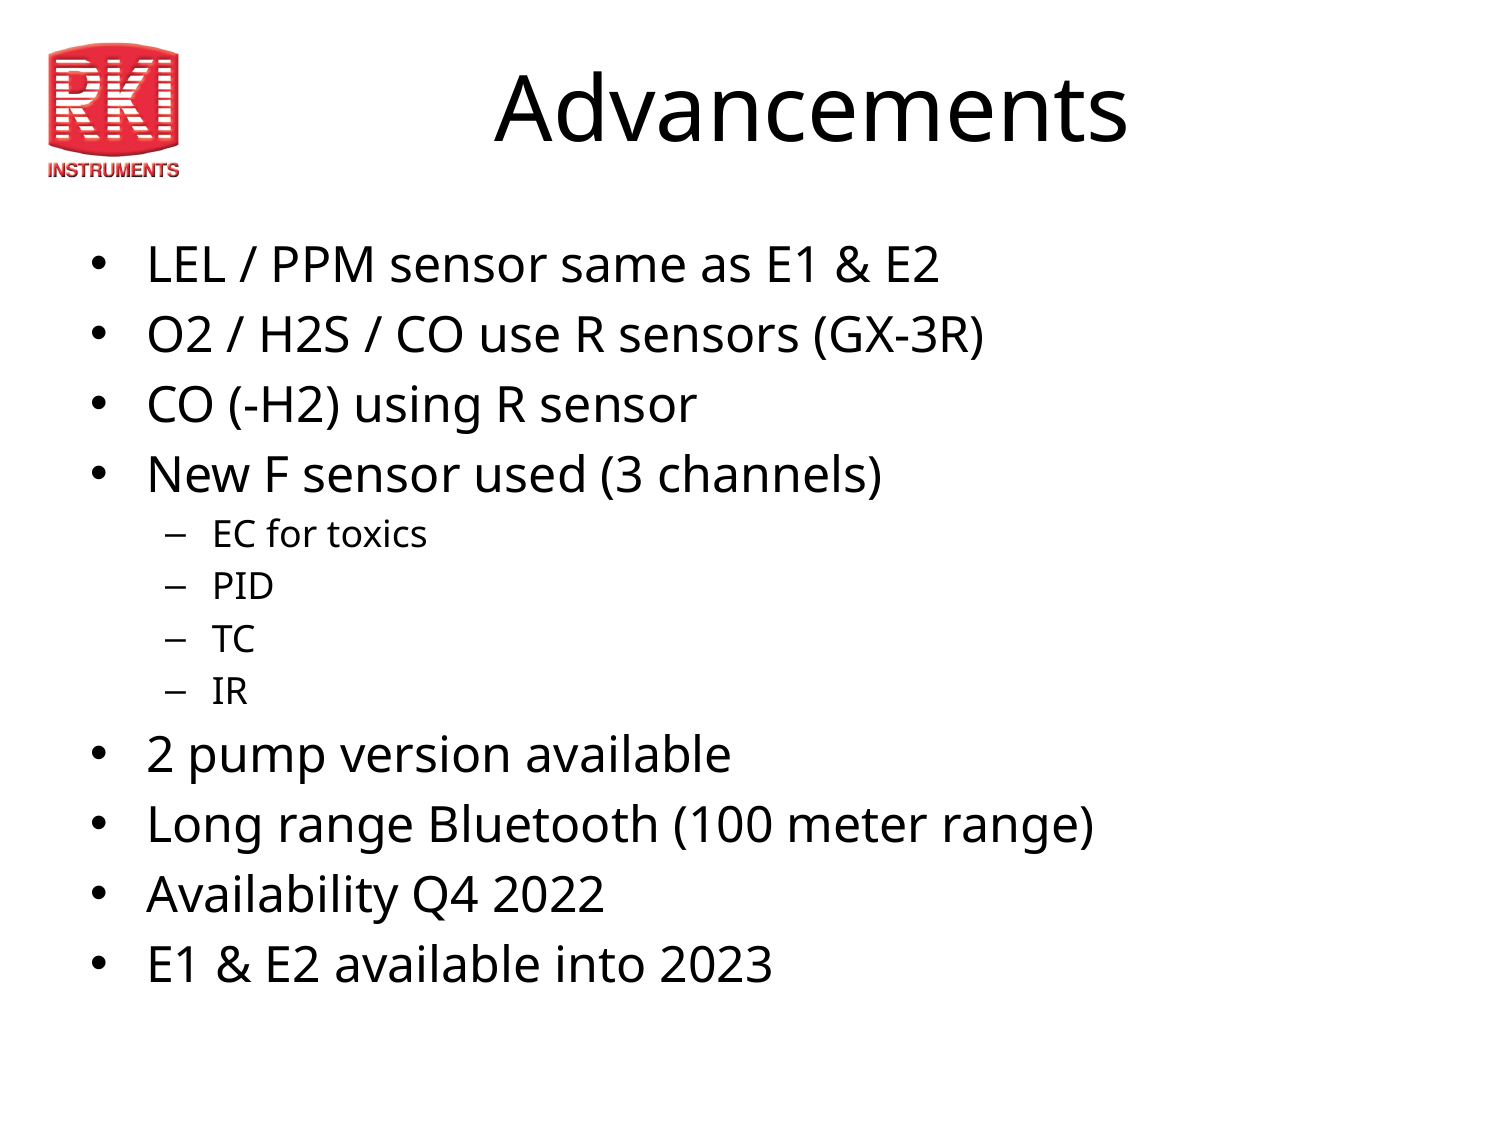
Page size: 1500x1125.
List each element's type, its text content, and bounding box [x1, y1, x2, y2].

title Advancements [175, 49, 1451, 161]
list LEL / PPM sensor same as E1 & E2 O2 / H2S / CO use R sensors (GX-3R) CO (-H2) using R sensor New F sensor used (3 channels) EC for toxics PID TC IR 2 pump version available Long range Bluetooth (100 meter range) Availability Q4 2022 E1 & E2 available into 2023 [75, 224, 1425, 1031]
picture [37, 37, 188, 184]
